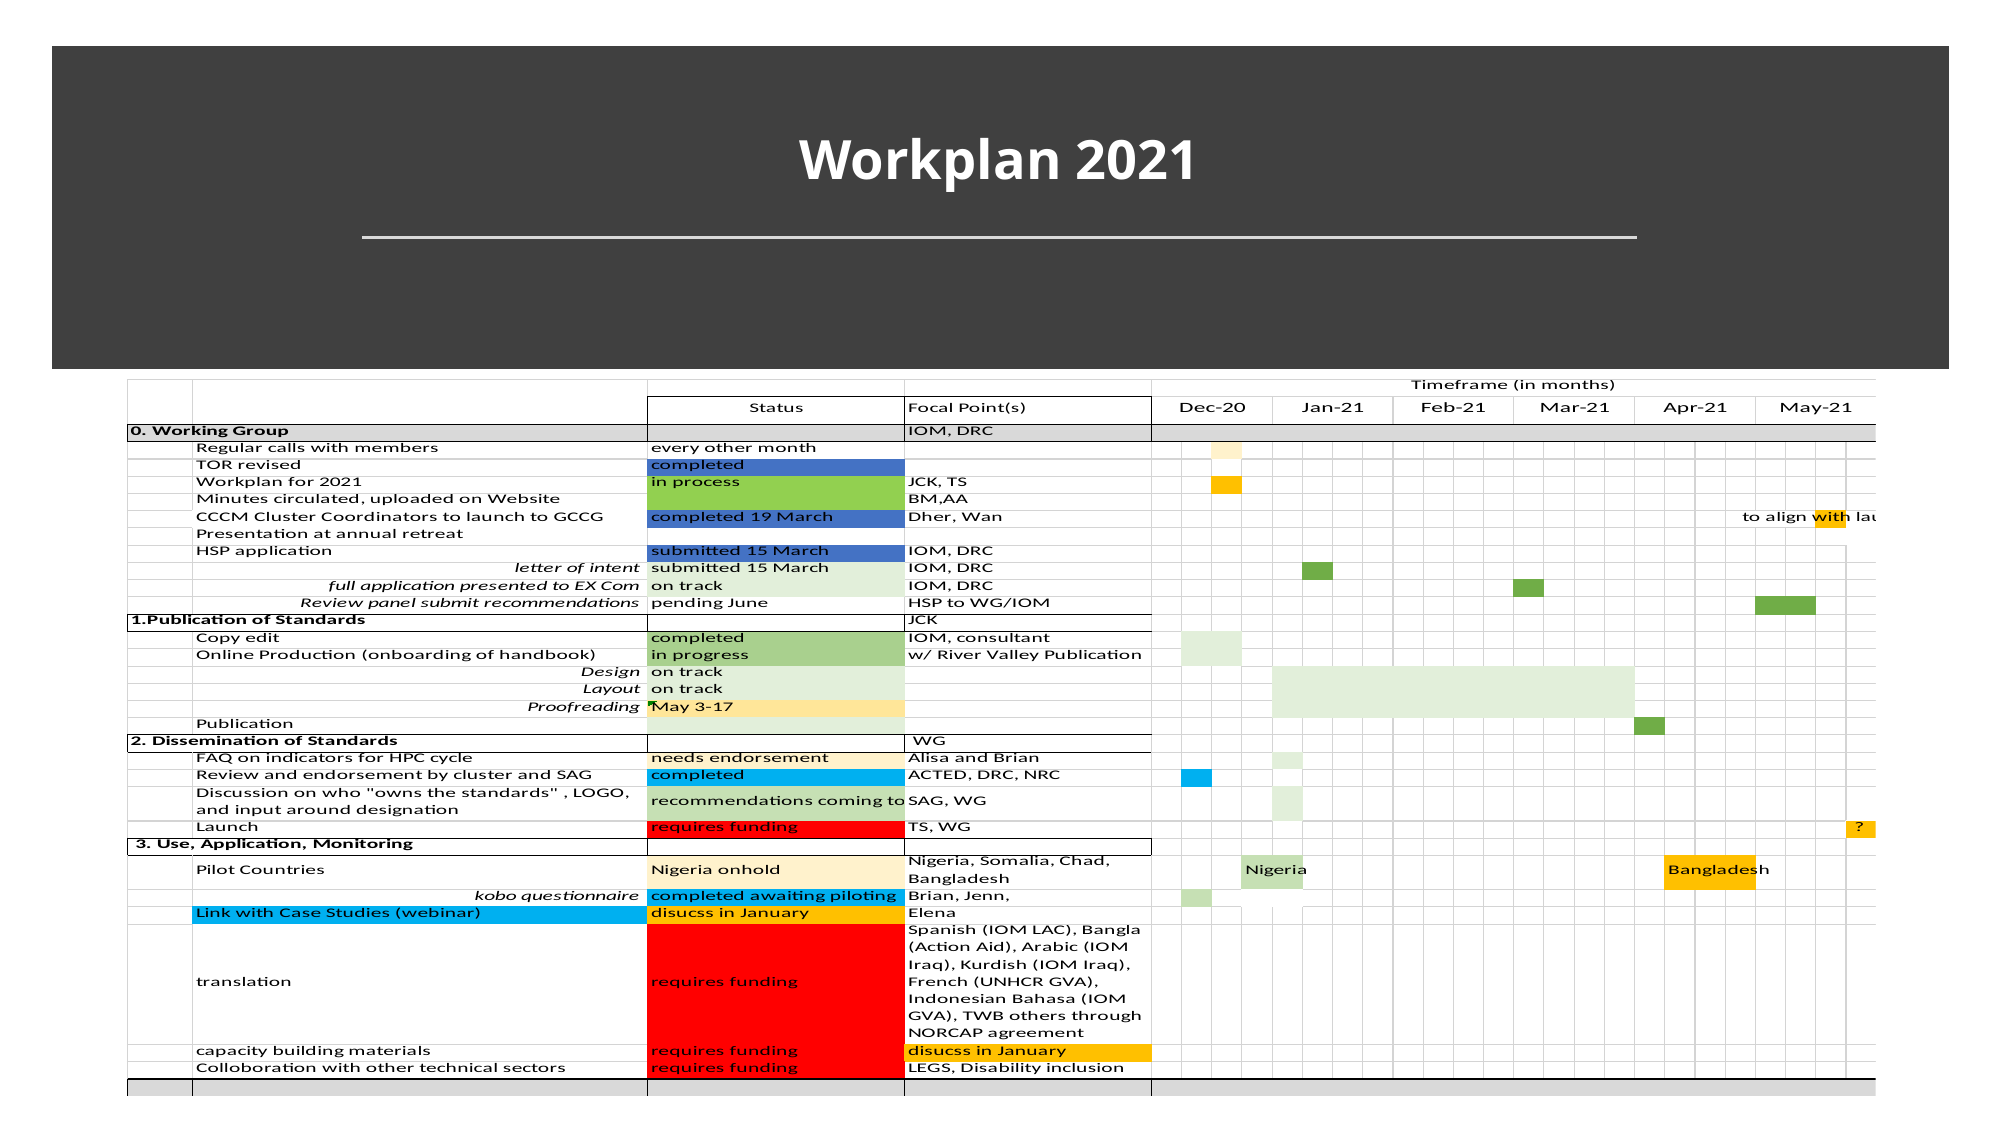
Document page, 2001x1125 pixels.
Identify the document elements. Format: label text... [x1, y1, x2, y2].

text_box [126, 379, 1877, 1097]
title Workplan 2021 [86, 76, 1914, 230]
text_box [61, 56, 1939, 359]
